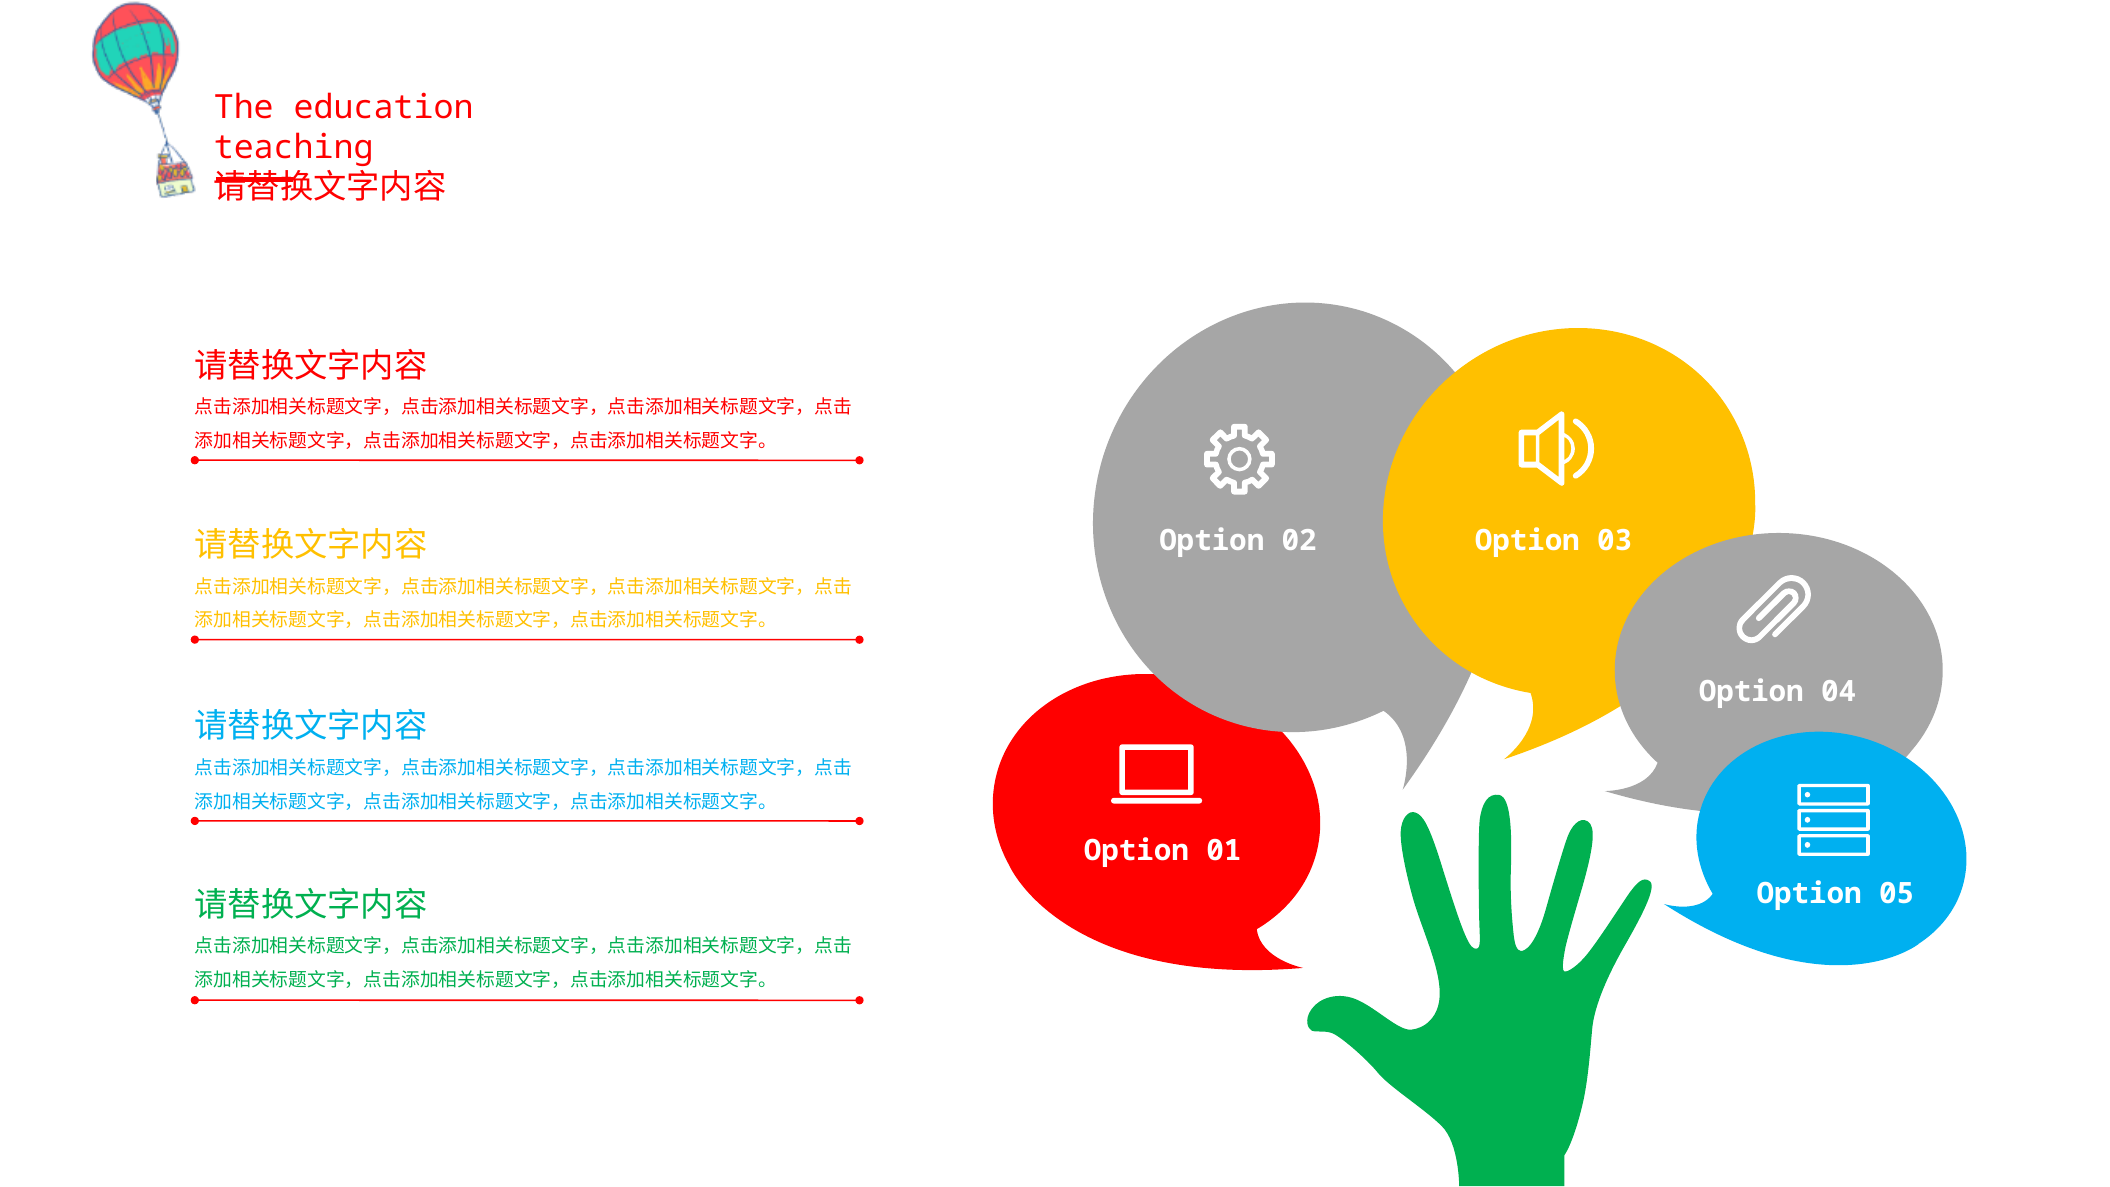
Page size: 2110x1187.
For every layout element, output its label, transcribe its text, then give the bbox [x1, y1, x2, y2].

text_box [1111, 797, 1203, 804]
text_box 请替换文字内容 点击添加相关标题文字，点击添加相关标题文字，点击添加相关标题文字，点击添加相关标题文字，点击添加相关标题文字，点击添加相关标题文字。 [194, 323, 860, 452]
text_box [190, 635, 864, 644]
text_box [1604, 532, 1943, 811]
text_box [1307, 794, 1652, 1187]
text_box Option 05 [1727, 874, 1944, 910]
text_box [1797, 808, 1870, 831]
text_box [1663, 731, 1967, 966]
text_box Option 02 [1130, 521, 1347, 557]
text_box 请替换文字内容 点击添加相关标题文字，点击添加相关标题文字，点击添加相关标题文字，点击添加相关标题文字，点击添加相关标题文字，点击添加相关标题文字。 [194, 503, 860, 631]
text_box Option 03 [1445, 521, 1662, 557]
picture [88, 0, 199, 201]
text_box [190, 996, 864, 1005]
text_box [1204, 423, 1275, 495]
text_box [190, 456, 864, 465]
text_box 请替换文字内容 点击添加相关标题文字，点击添加相关标题文字，点击添加相关标题文字，点击添加相关标题文字，点击添加相关标题文字，点击添加相关标题文字。 [194, 862, 860, 991]
text_box [1518, 411, 1575, 486]
text_box Option 04 [1669, 672, 1886, 708]
text_box [1382, 328, 1756, 760]
text_box The education teaching 请替换文字内容 [192, 74, 542, 216]
text_box [1736, 575, 1811, 644]
text_box [1572, 418, 1595, 479]
text_box [1797, 834, 1870, 856]
text_box [992, 674, 1321, 971]
text_box Option 01 [1054, 831, 1271, 867]
text_box [190, 816, 864, 826]
text_box 请替换文字内容 点击添加相关标题文字，点击添加相关标题文字，点击添加相关标题文字，点击添加相关标题文字，点击添加相关标题文字，点击添加相关标题文字。 [194, 684, 860, 812]
text_box [1797, 783, 1870, 806]
text_box [1119, 744, 1194, 796]
text_box [1092, 302, 1472, 790]
